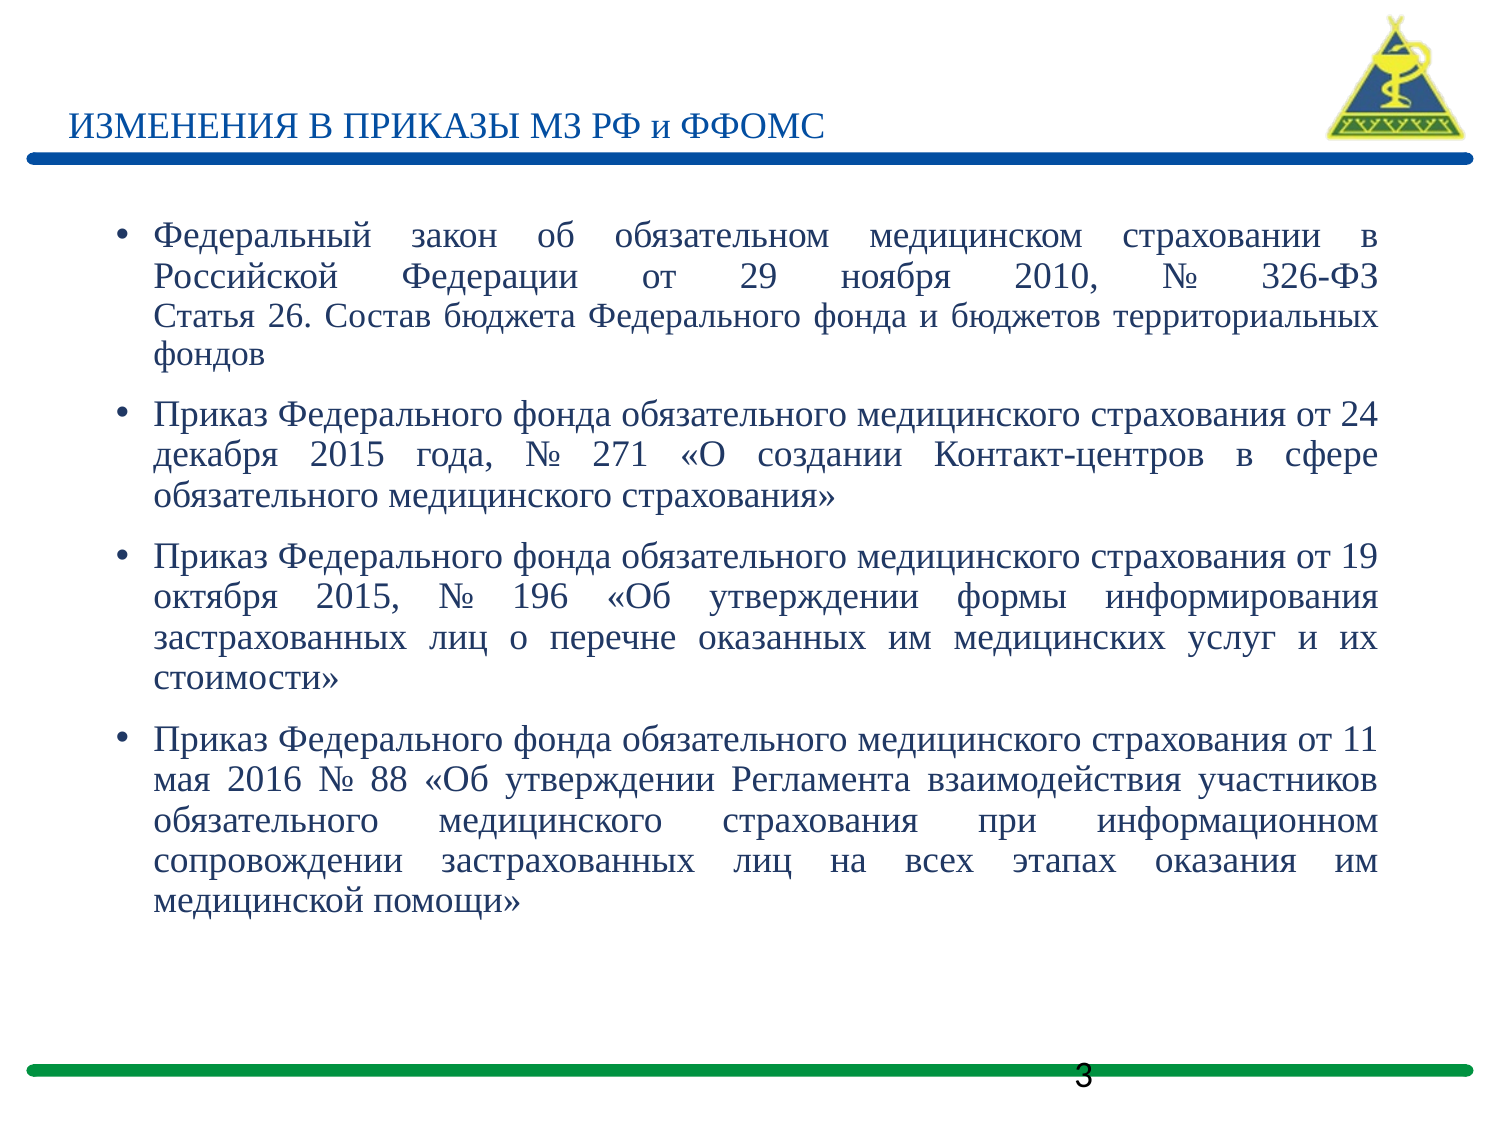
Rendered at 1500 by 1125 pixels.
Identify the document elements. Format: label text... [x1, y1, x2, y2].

slide_number 3 [1059, 1042, 1397, 1103]
list Федеральный закон об обязательном медицинском страховании в Российской Федерации от 29 ноября 2010, № 326-ФЗ Статья 26. Состав бюджета Федерального фонда и бюджетов территориальных фондов Приказ Федерального фонда обязательного медицинского страхования от 24 декабря 2015 года, № 271 «О создании Контакт-центров в сфере обязательного медицинского страхования» Приказ Федерального фонда обязательного медицинского страхования от 19 октября 2015, № 196 «Об утверждении формы информирования застрахованных лиц о перечне оказанных им медицинских услуг и их стоимости» Приказ Федерального фонда обязательного медицинского страхования от 11 мая 2016 № 88 «Об утверждении Регламента взаимодействия участников обязательного медицинского страхования при информационном сопровождении застрахованных лиц на всех этапах оказания им медицинской помощи» [100, 208, 1395, 1035]
title ИЗМЕНЕНИЯ В ПРИКАЗЫ МЗ РФ и ФФОМС [53, 30, 1322, 155]
picture [1323, 14, 1466, 143]
